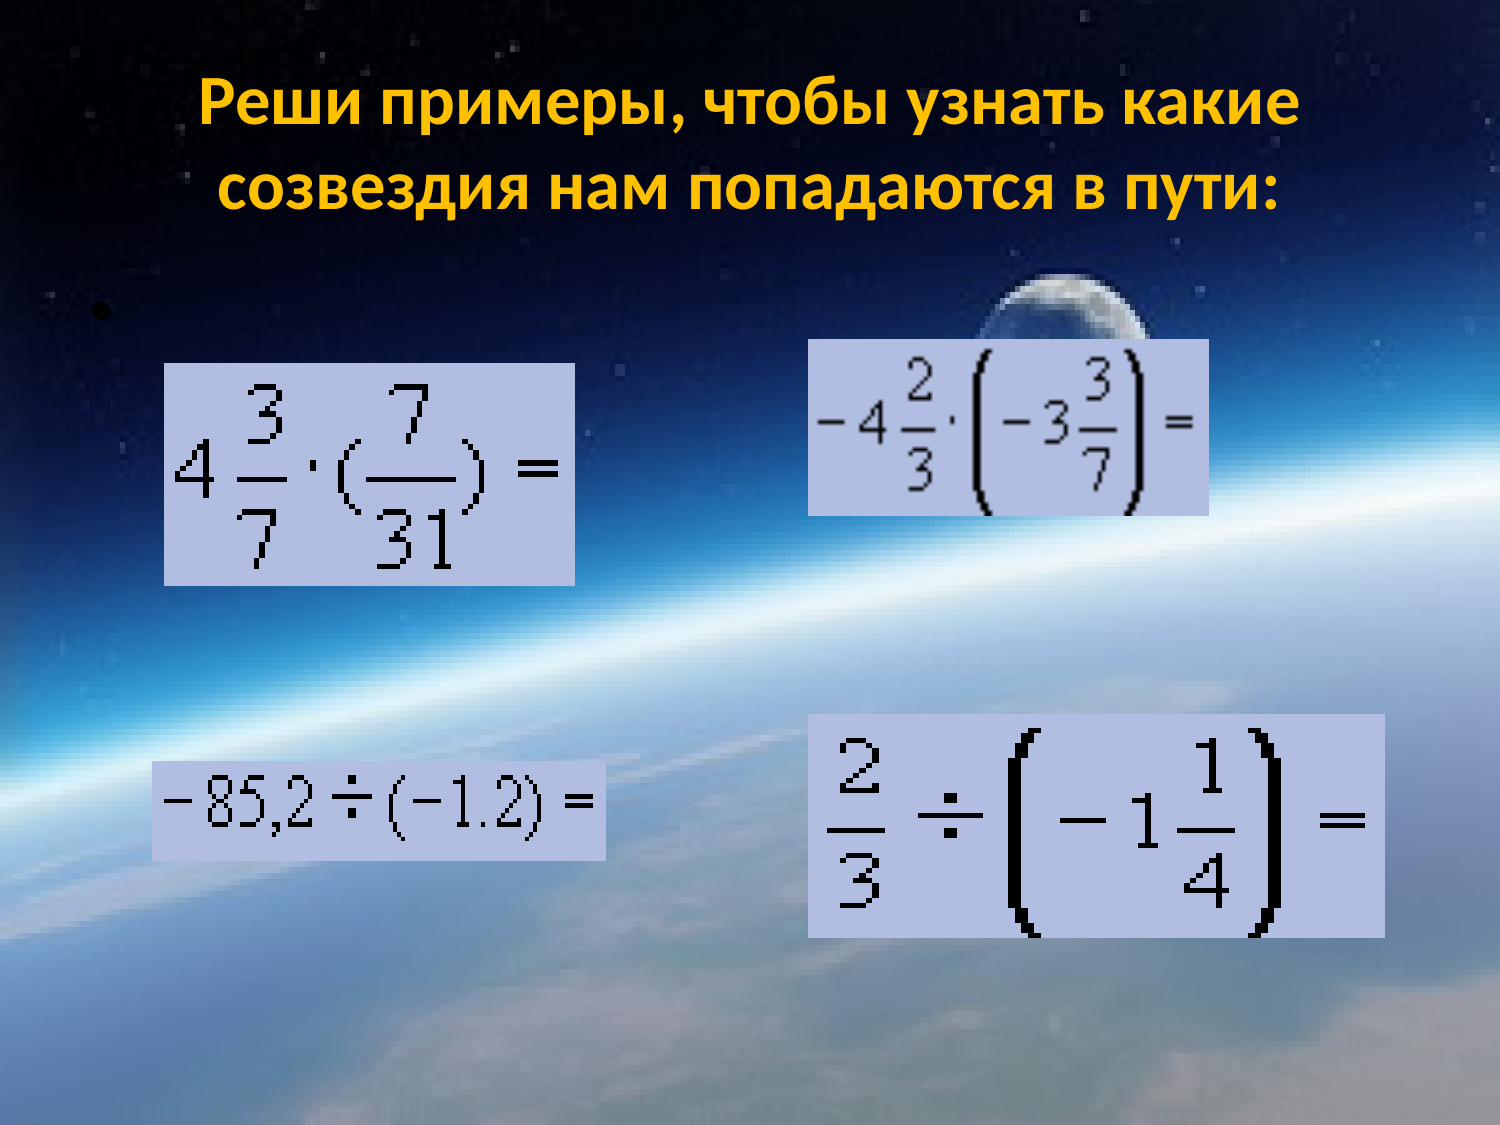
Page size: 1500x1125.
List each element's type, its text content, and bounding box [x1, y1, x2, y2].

title Реши примеры, чтобы узнать какие созвездия нам попадаются в пути: [75, 45, 1425, 233]
picture [0, 0, 1500, 1125]
list [75, 262, 1425, 1005]
